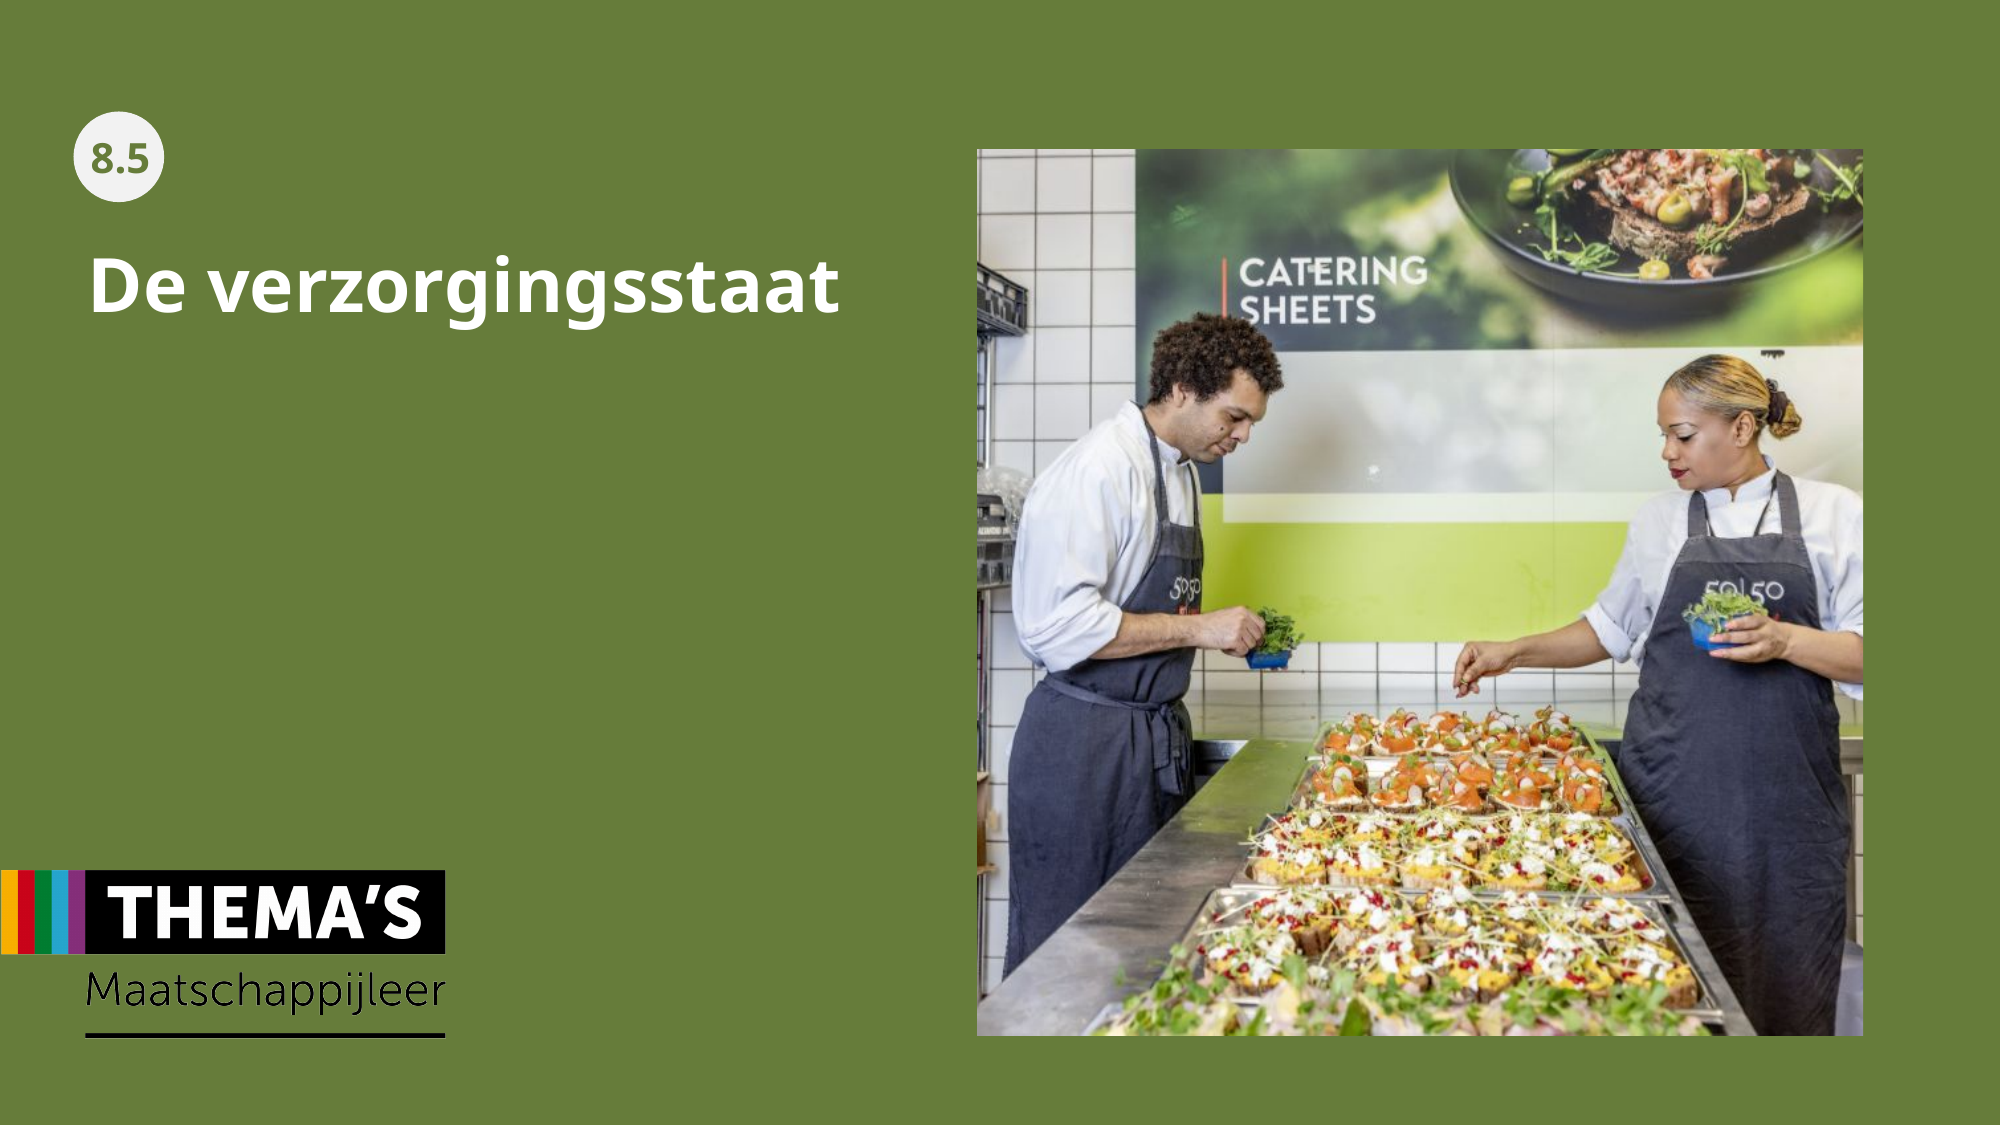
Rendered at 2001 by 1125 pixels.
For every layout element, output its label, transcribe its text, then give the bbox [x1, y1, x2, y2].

picture [977, 149, 1864, 1036]
picture [0, 786, 474, 1125]
list De verzorgingsstaat [72, 240, 928, 769]
title 8.5 [71, 102, 170, 190]
